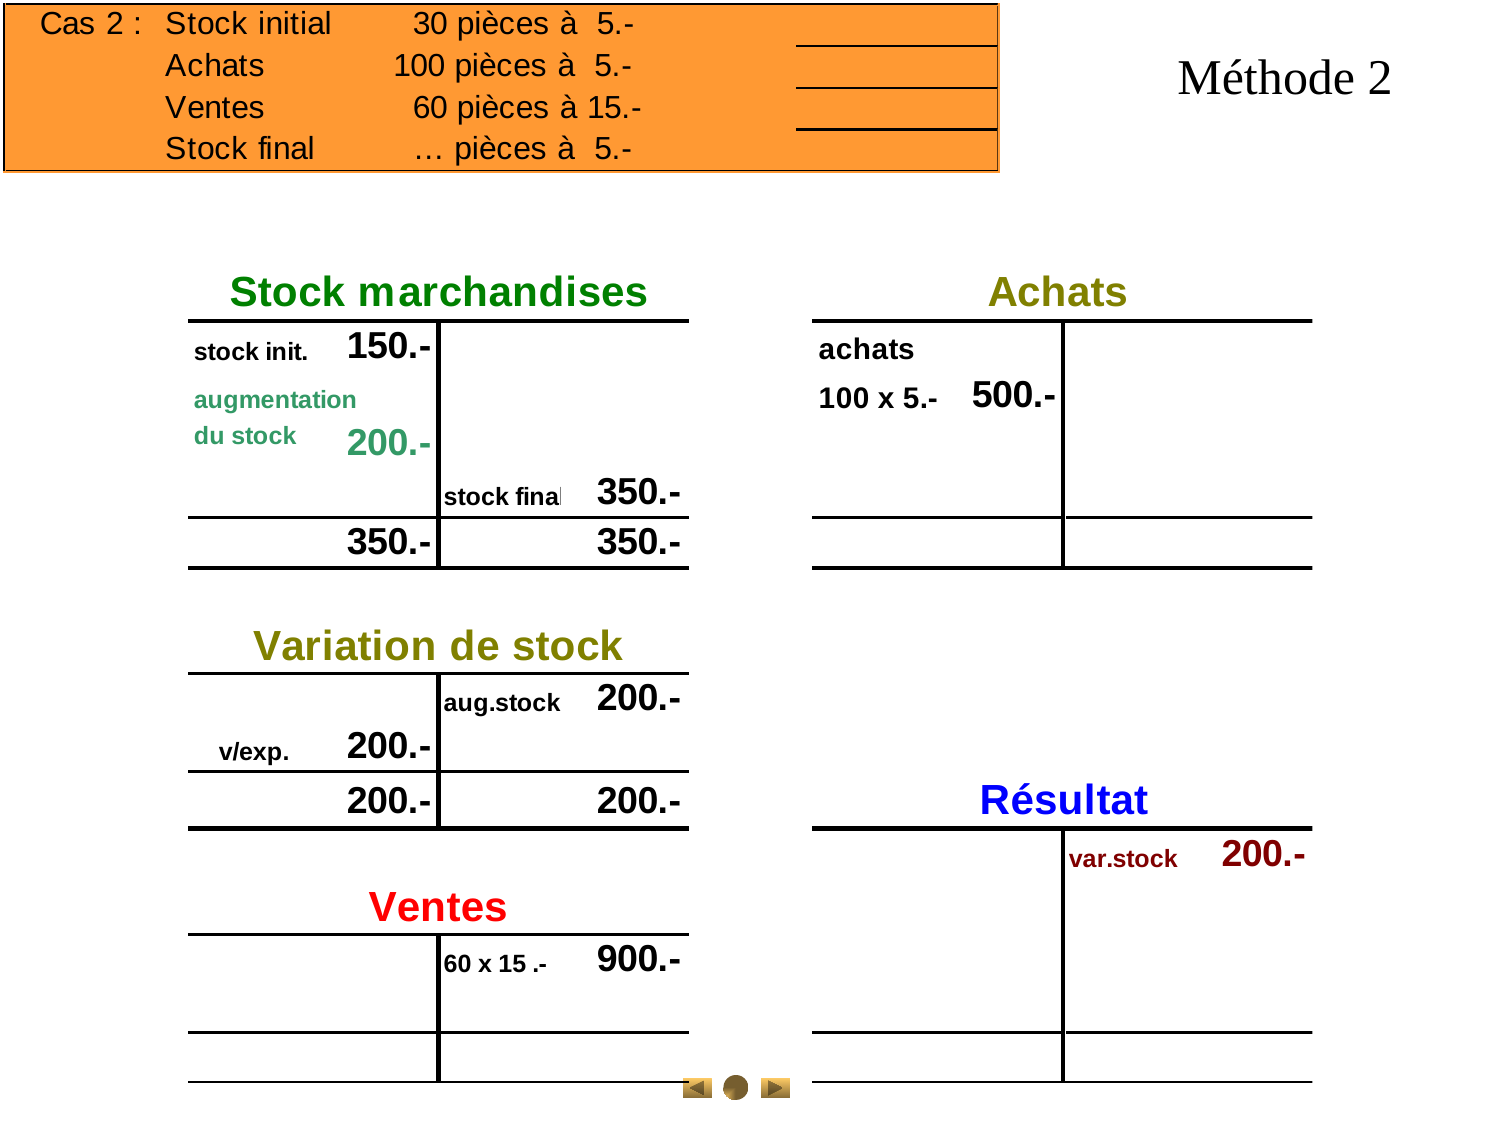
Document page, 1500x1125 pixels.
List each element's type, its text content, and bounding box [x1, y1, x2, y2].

text_box Méthode 2 [1162, 37, 1475, 113]
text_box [187, 237, 1314, 1085]
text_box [3, 3, 1000, 173]
